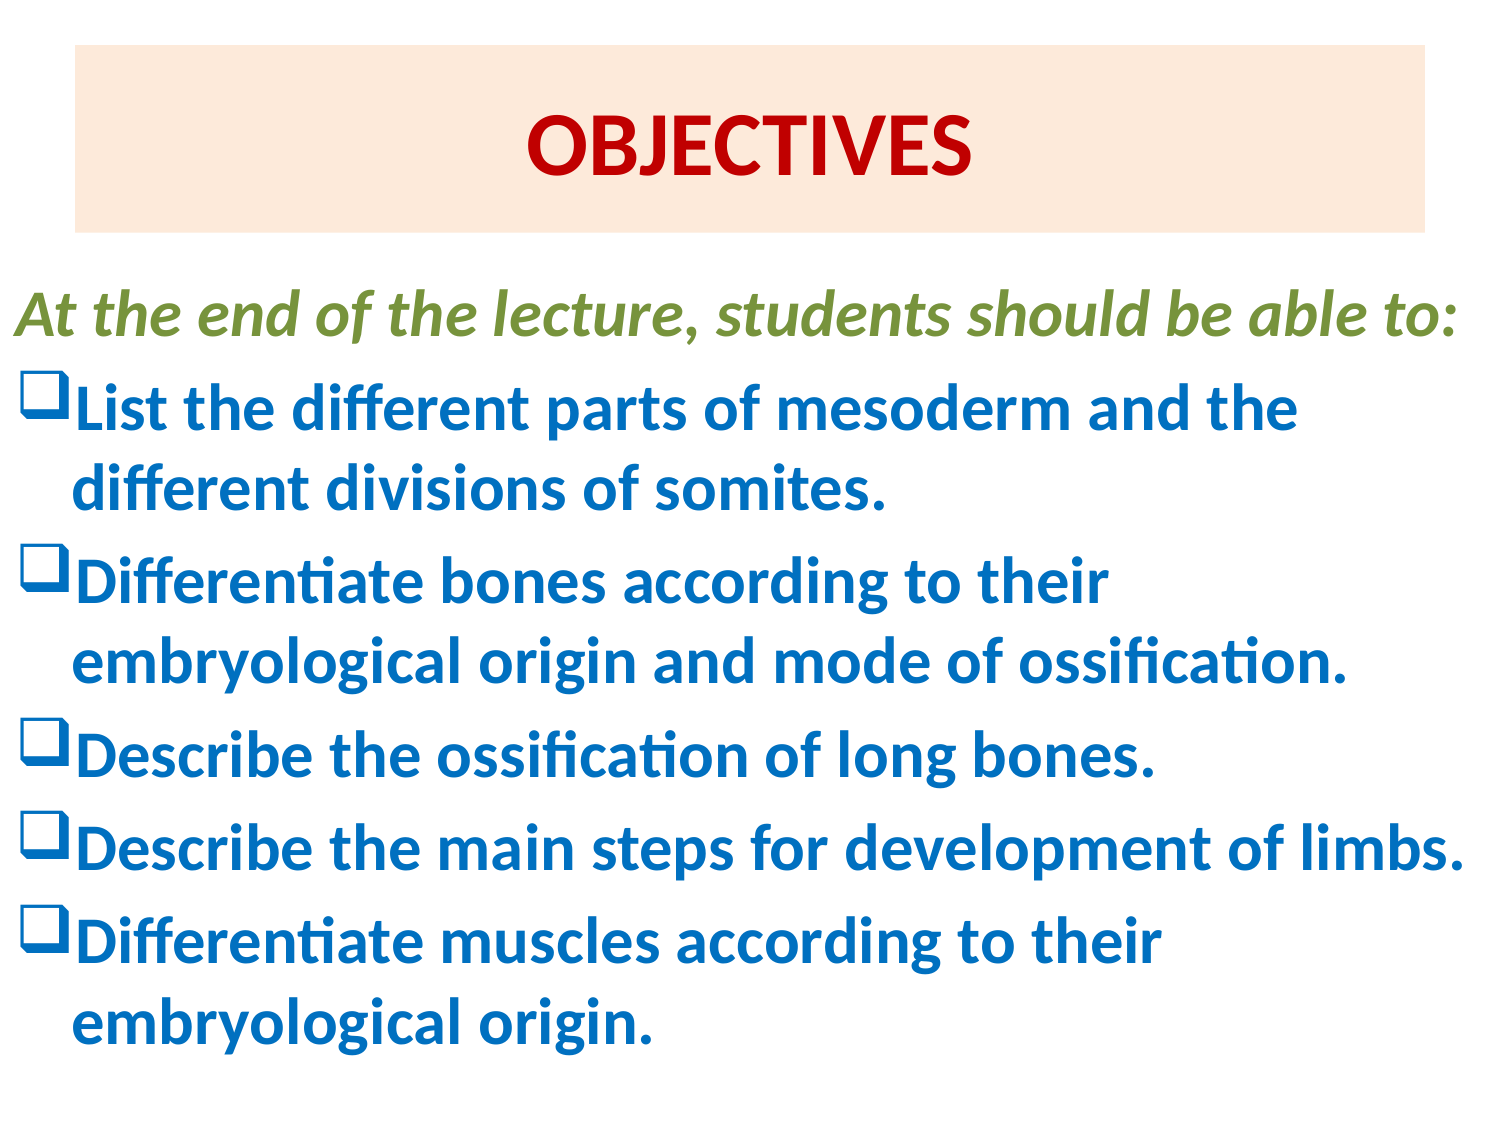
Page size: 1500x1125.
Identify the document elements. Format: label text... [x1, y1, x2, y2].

list At the end of the lecture, students should be able to: List the different parts of mesoderm and the different divisions of somites. Differentiate bones according to their embryological origin and mode of ossification. Describe the ossification of long bones. Describe the main steps for development of limbs. Differentiate muscles according to their embryological origin. [0, 262, 1500, 1075]
title OBJECTIVES [75, 45, 1425, 233]
